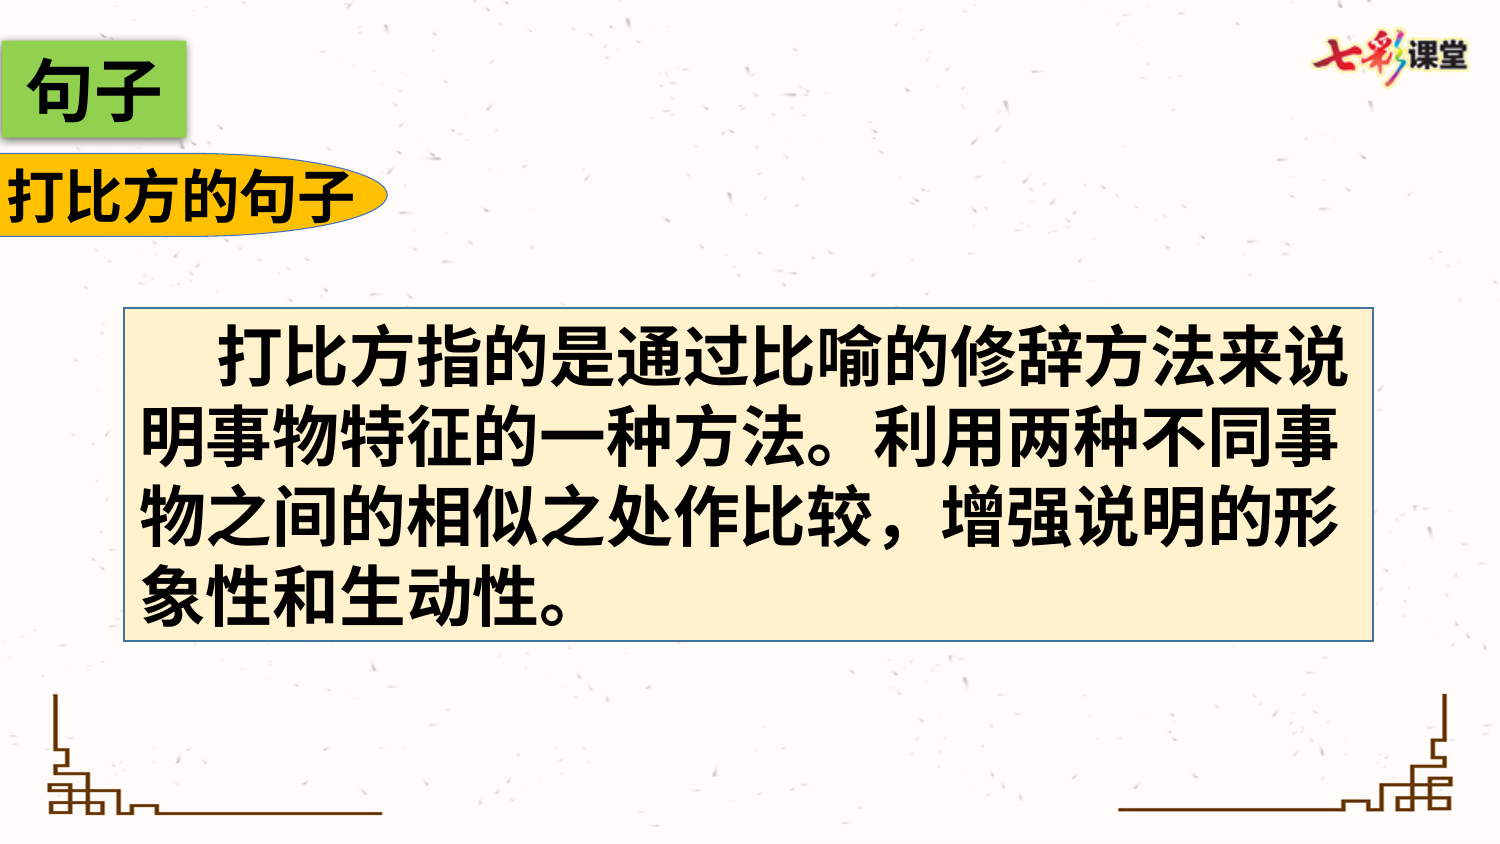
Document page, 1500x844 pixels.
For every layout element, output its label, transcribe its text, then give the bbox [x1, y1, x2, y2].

text_box 打比方指的是通过比喻的修辞方法来说明事物特征的一种方法。利用两种不同事物之间的相似之处作比较，增强说明的形象性和生动性。 [123, 307, 1374, 642]
picture [0, 0, 1500, 844]
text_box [0, 153, 388, 237]
text_box 句子 [1, 40, 187, 138]
